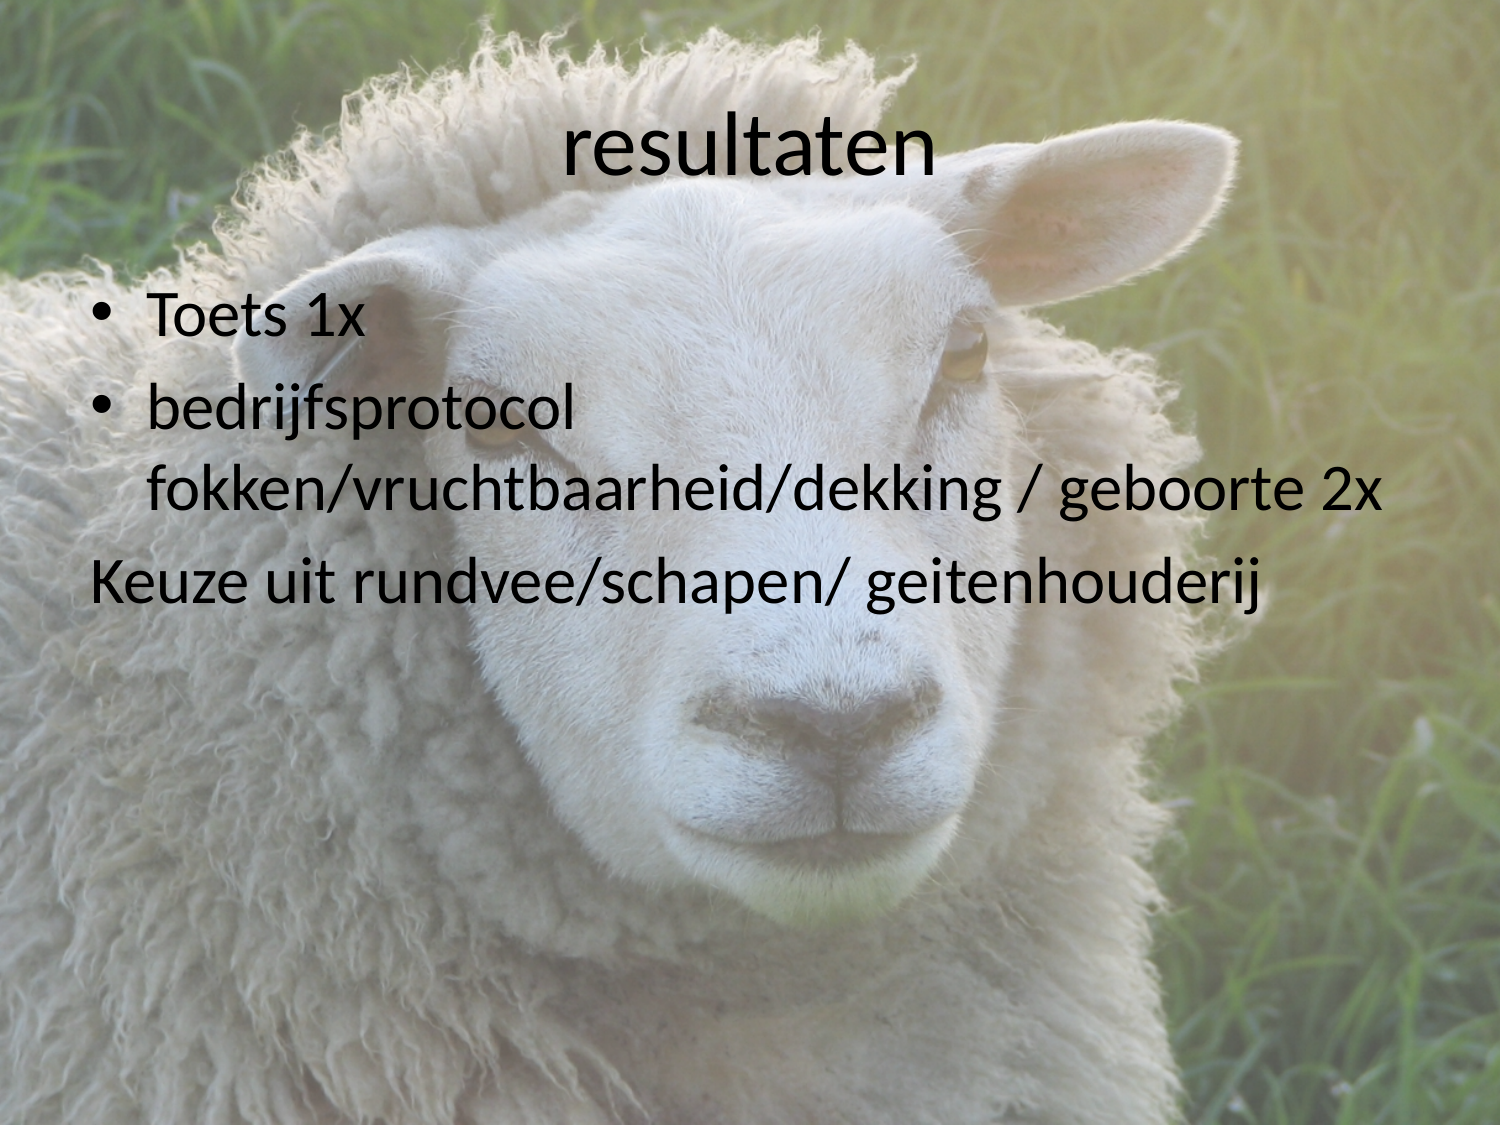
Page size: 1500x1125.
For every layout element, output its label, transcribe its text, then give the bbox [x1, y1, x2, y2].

title resultaten [75, 45, 1425, 233]
list Toets 1x bedrijfsprotocol fokken/vruchtbaarheid/dekking / geboorte 2x Keuze uit rundvee/schapen/ geitenhouderij [75, 262, 1425, 1005]
